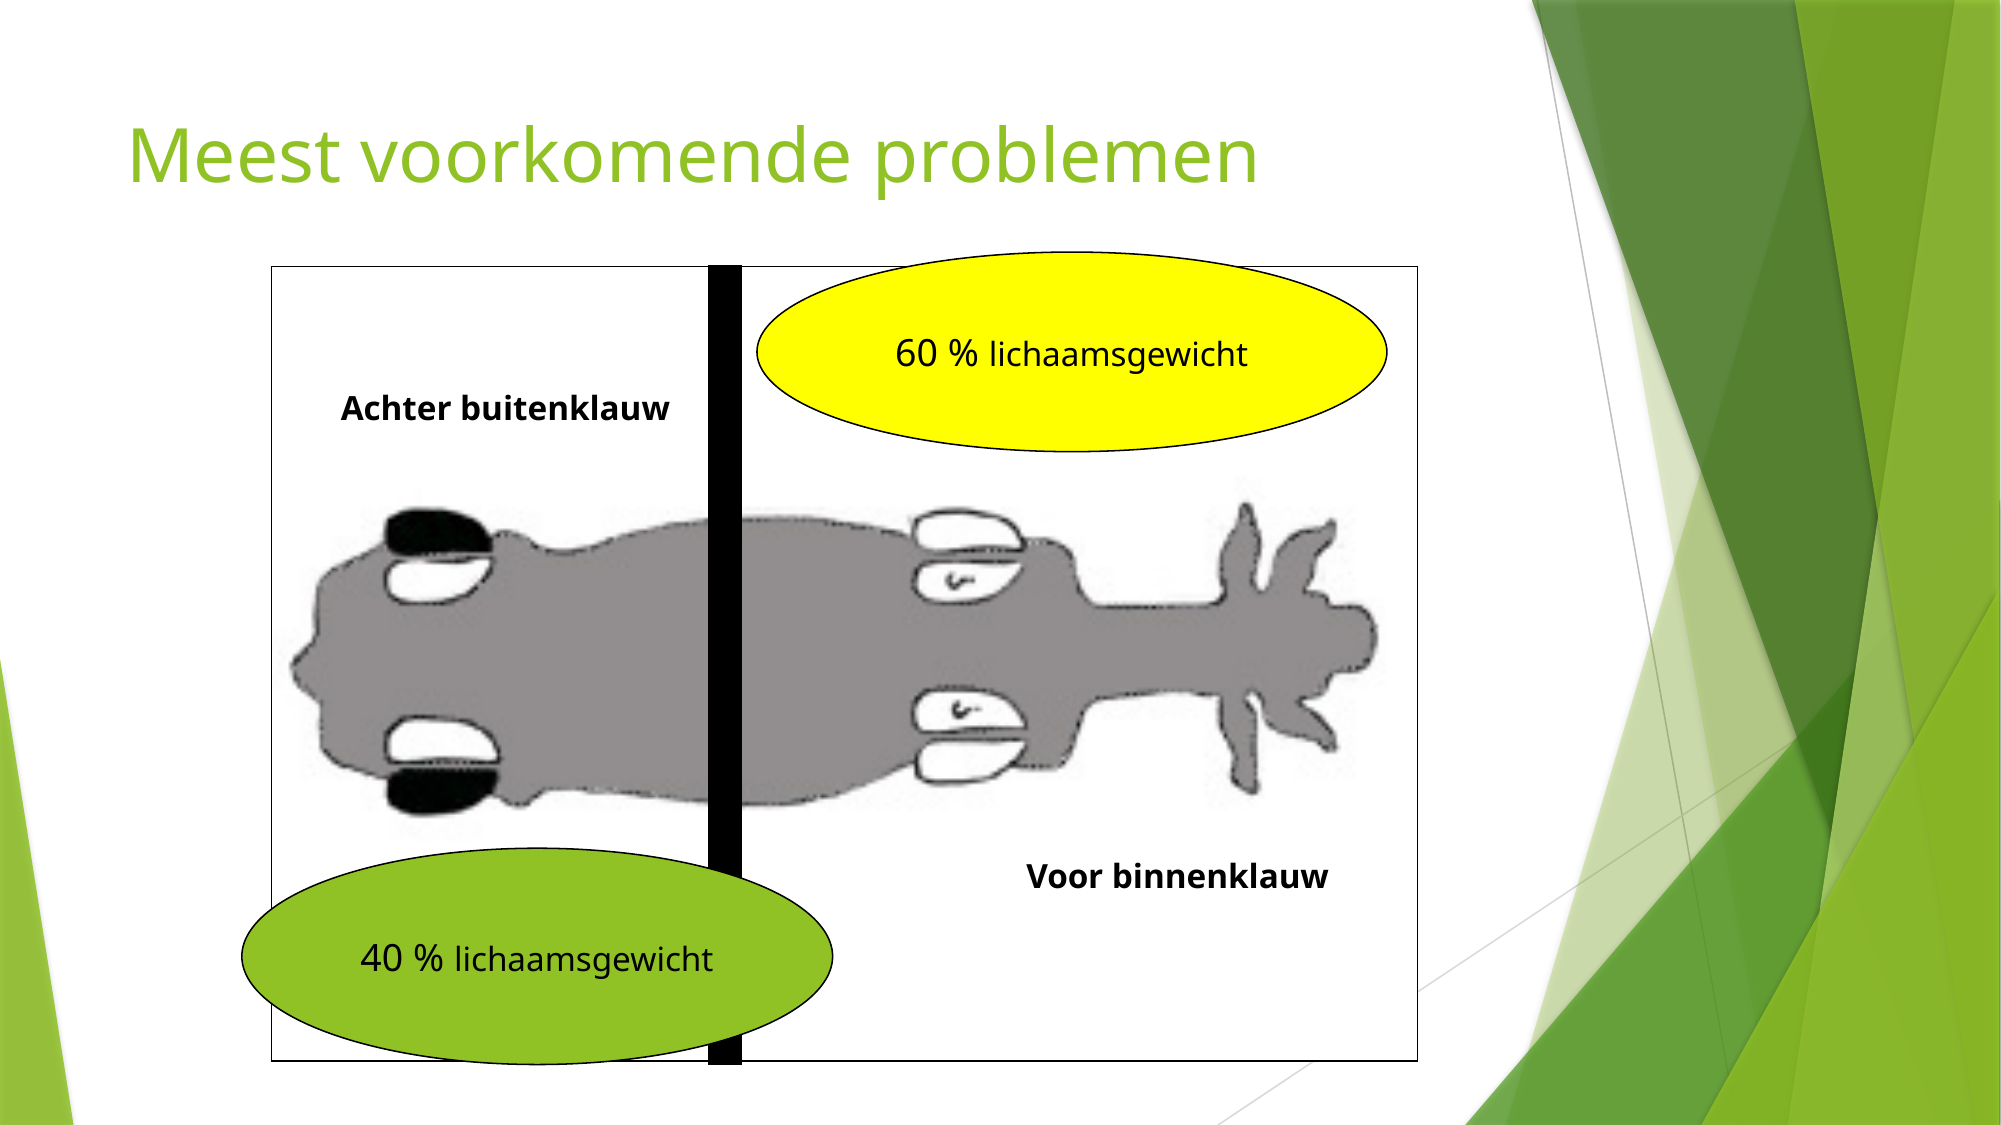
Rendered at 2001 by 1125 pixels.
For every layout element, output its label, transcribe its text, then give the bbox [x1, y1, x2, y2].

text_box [241, 251, 1418, 1065]
title Meest voorkomende problemen [111, 99, 1522, 317]
